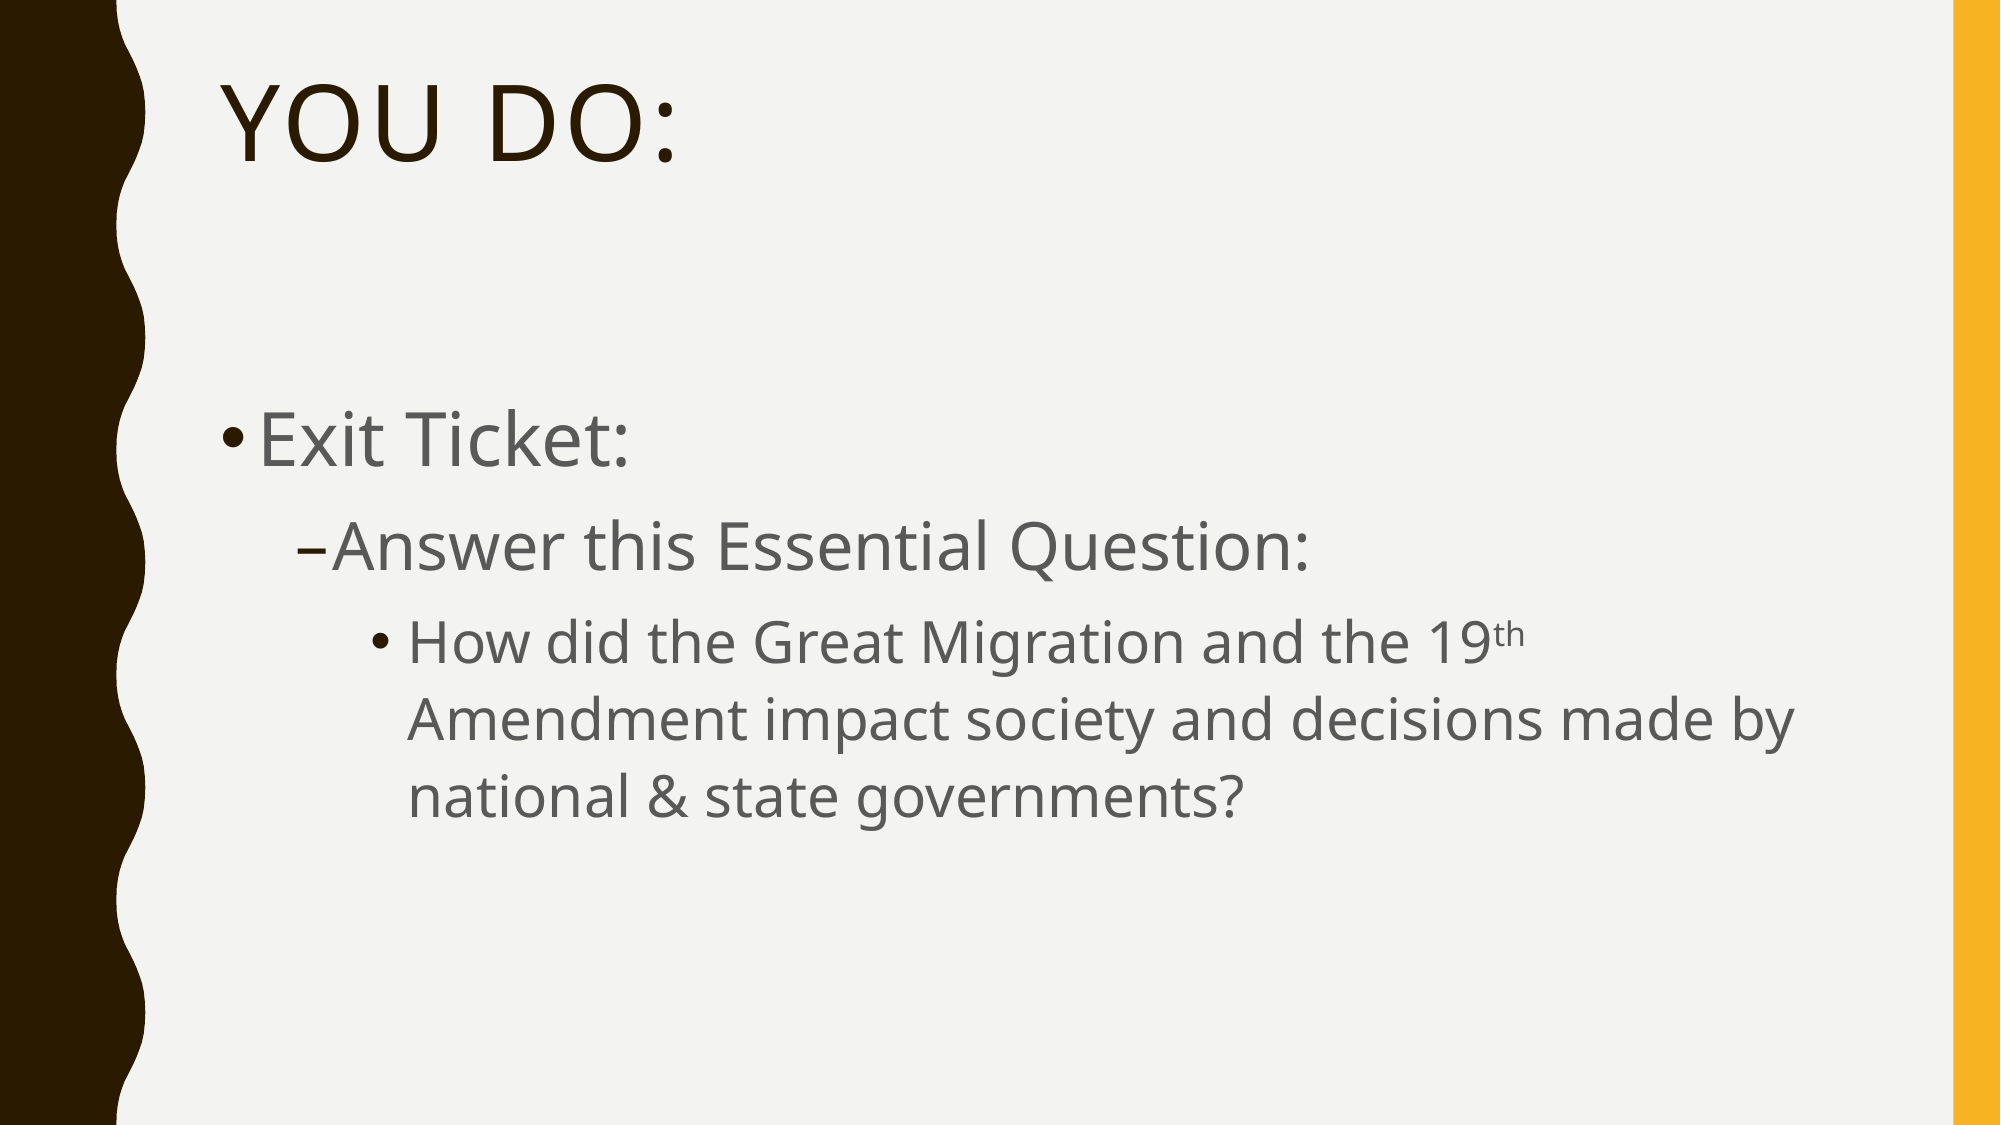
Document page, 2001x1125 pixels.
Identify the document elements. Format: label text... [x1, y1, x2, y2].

title You Do: [205, 62, 1875, 308]
list Exit Ticket: Answer this Essential Question: How did the Great Migration and the 19th Amendment impact society and decisions made by national & state governments? [205, 375, 1875, 965]
